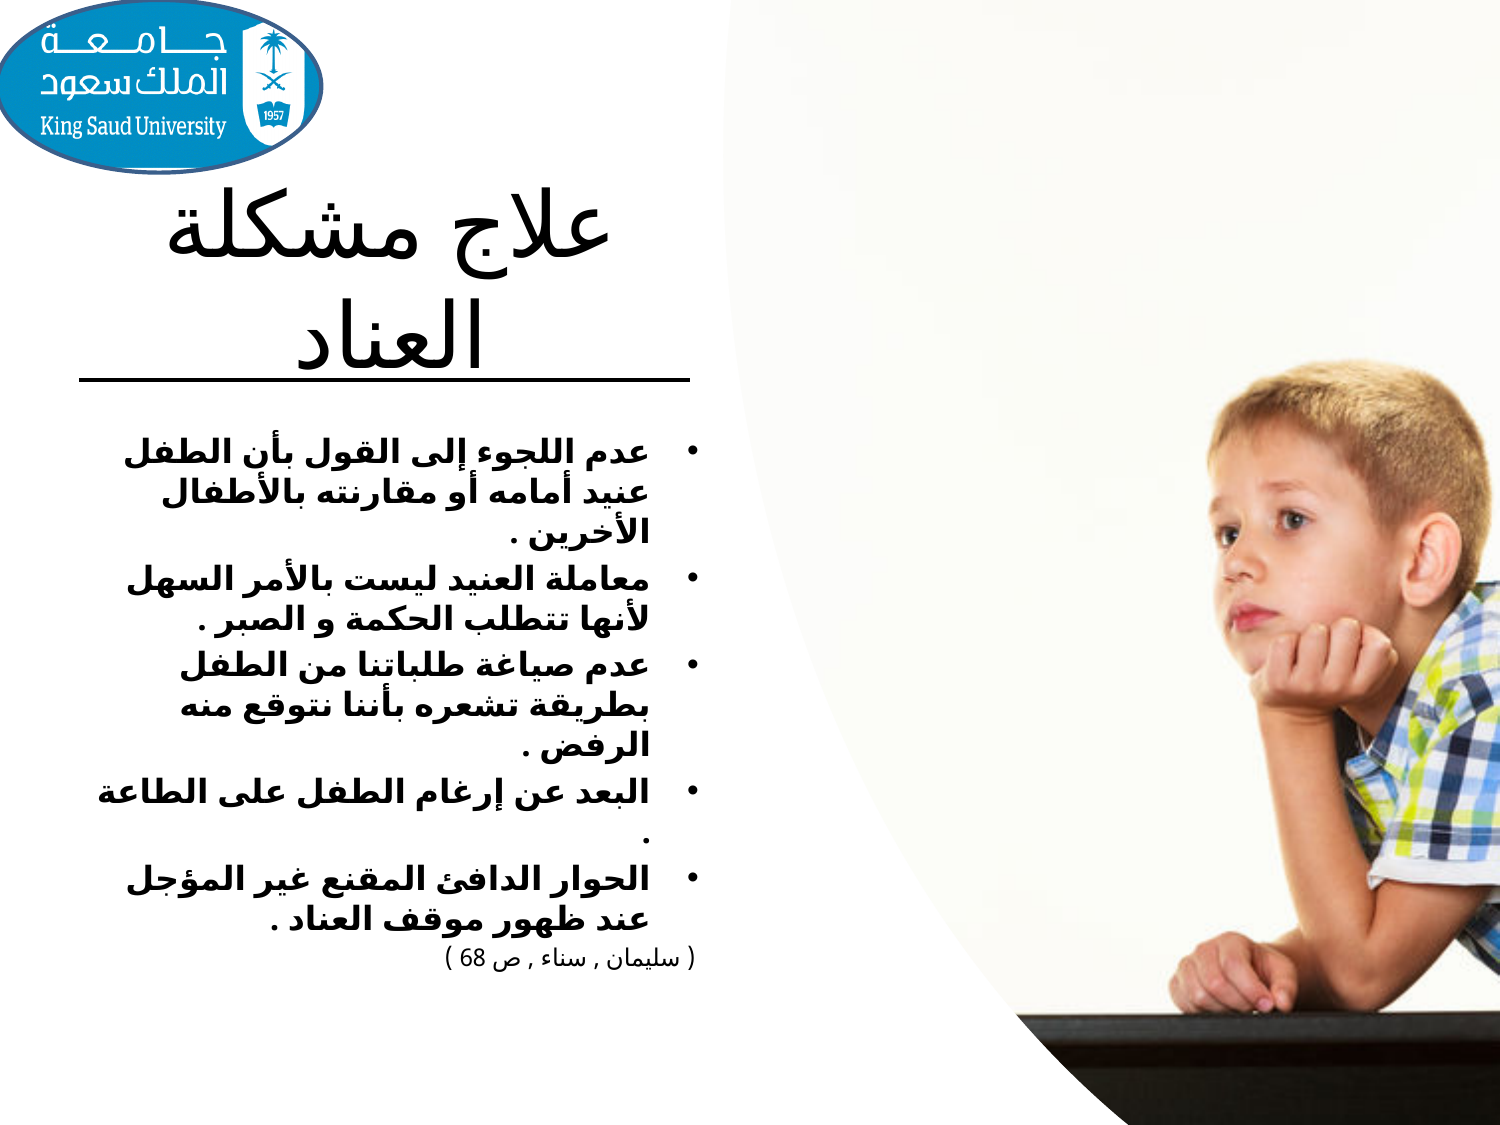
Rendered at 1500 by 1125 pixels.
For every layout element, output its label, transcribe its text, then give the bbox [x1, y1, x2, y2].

title علاج مشكلة العناد [75, 137, 706, 416]
list عدم اللجوء إلى القول بأن الطفل عنيد أمامه أو مقارنته بالأطفال الأخرين . معاملة العنيد ليست بالأمر السهل لأنها تتطلب الحكمة و الصبر . عدم صياغة طلباتنا من الطفل بطريقة تشعره بأننا نتوقع منه الرفض . البعد عن إرغام الطفل على الطاعة . الحوار الدافئ المقنع غير المؤجل عند ظهور موقف العناد . ( سليمان , سناء , ص 68 ) [80, 422, 711, 991]
text_box [0, 0, 324, 175]
picture [722, 0, 1500, 1125]
